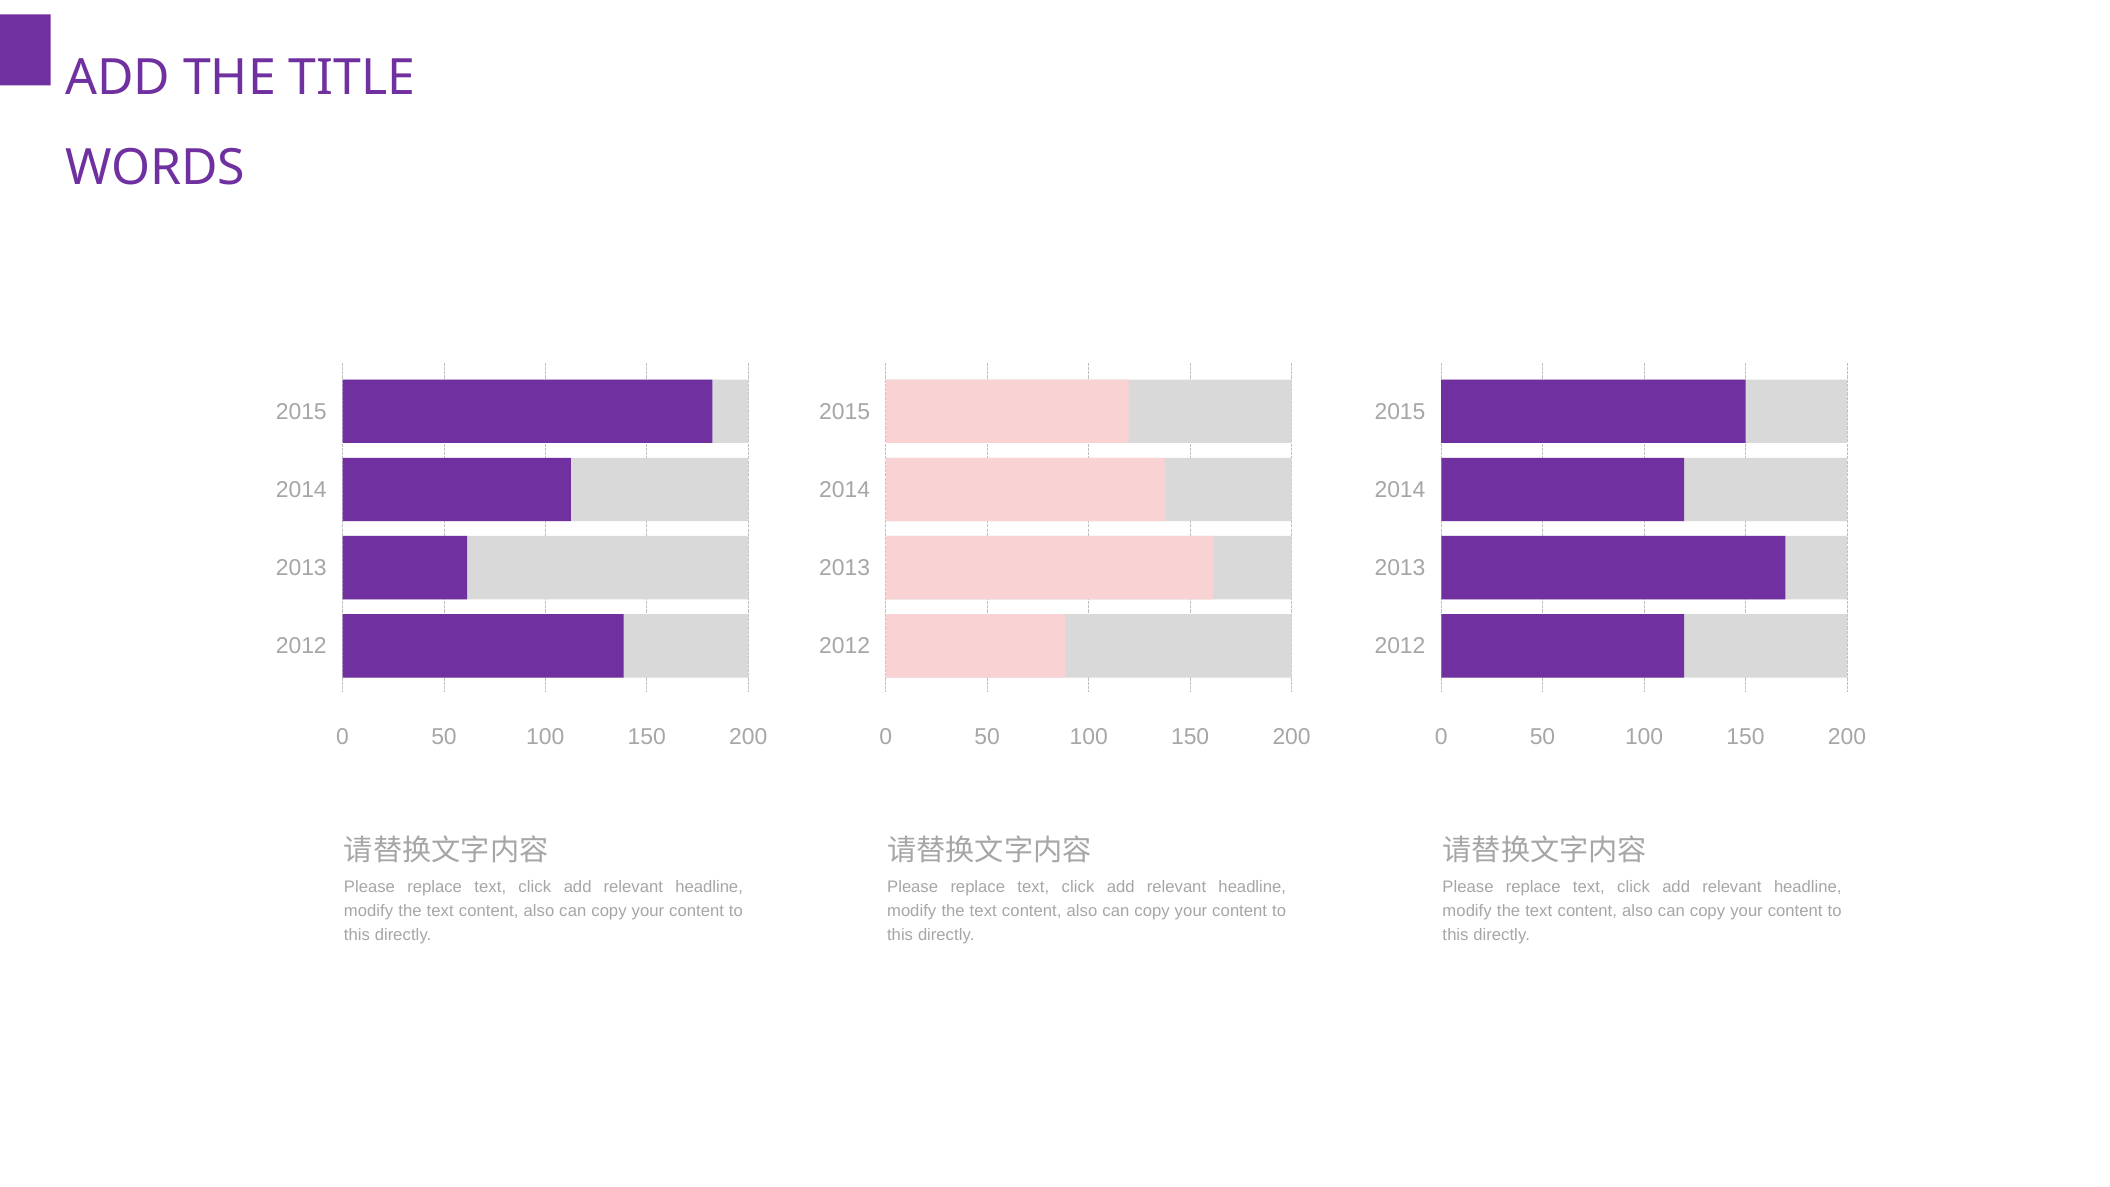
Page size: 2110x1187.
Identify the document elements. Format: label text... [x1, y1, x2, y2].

text_box 请替换文字内容 [887, 823, 1161, 866]
text_box Please replace text, click add relevant headline, modify the text content, also can copy your content to this directly. [1442, 871, 1843, 944]
text_box Please replace text, click add relevant headline, modify the text content, also can copy your content to this directly. [887, 871, 1287, 944]
text_box ADD THE TITLE WORDS [50, 7, 583, 202]
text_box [1358, 362, 1882, 758]
text_box 请替换文字内容 [343, 823, 617, 866]
text_box 请替换文字内容 [1442, 823, 1716, 866]
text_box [803, 362, 1327, 758]
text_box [260, 362, 783, 758]
text_box Please replace text, click add relevant headline, modify the text content, also can copy your content to this directly. [343, 871, 744, 944]
